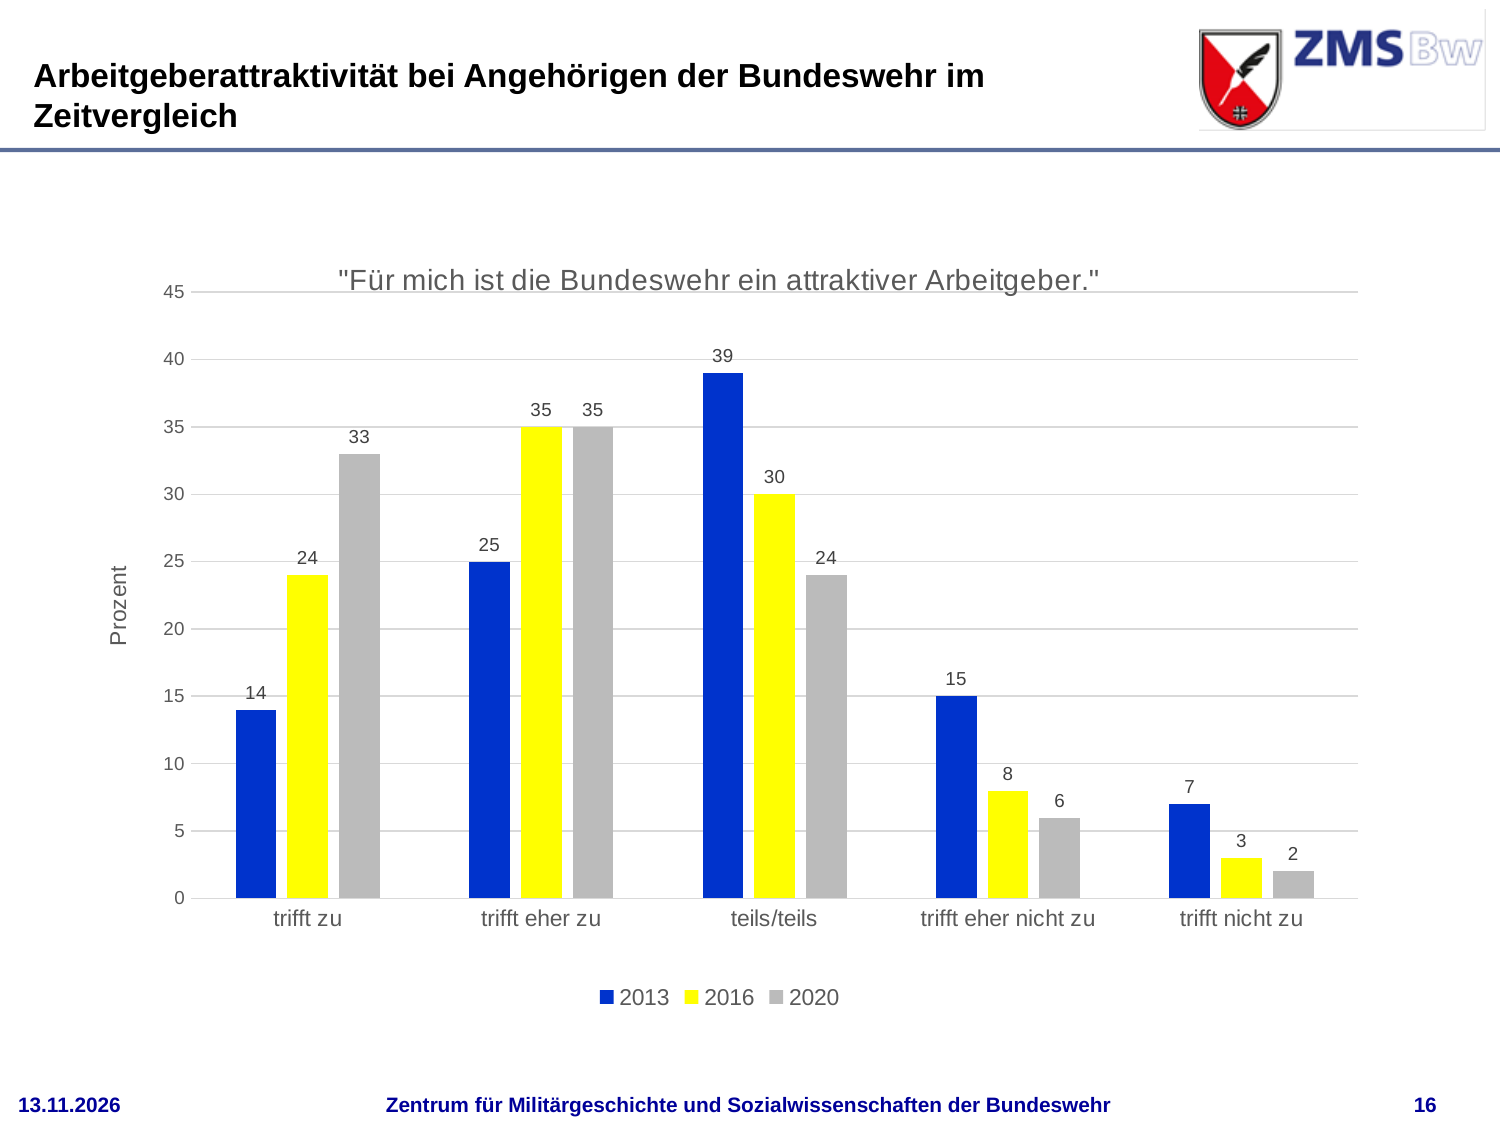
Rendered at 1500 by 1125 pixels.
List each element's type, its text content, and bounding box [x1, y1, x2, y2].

text_box Arbeitgeberattraktivität bei Angehörigen der Bundeswehr im Zeitvergleich [18, 46, 1011, 142]
picture [1199, 9, 1487, 132]
chart [76, 231, 1363, 1017]
